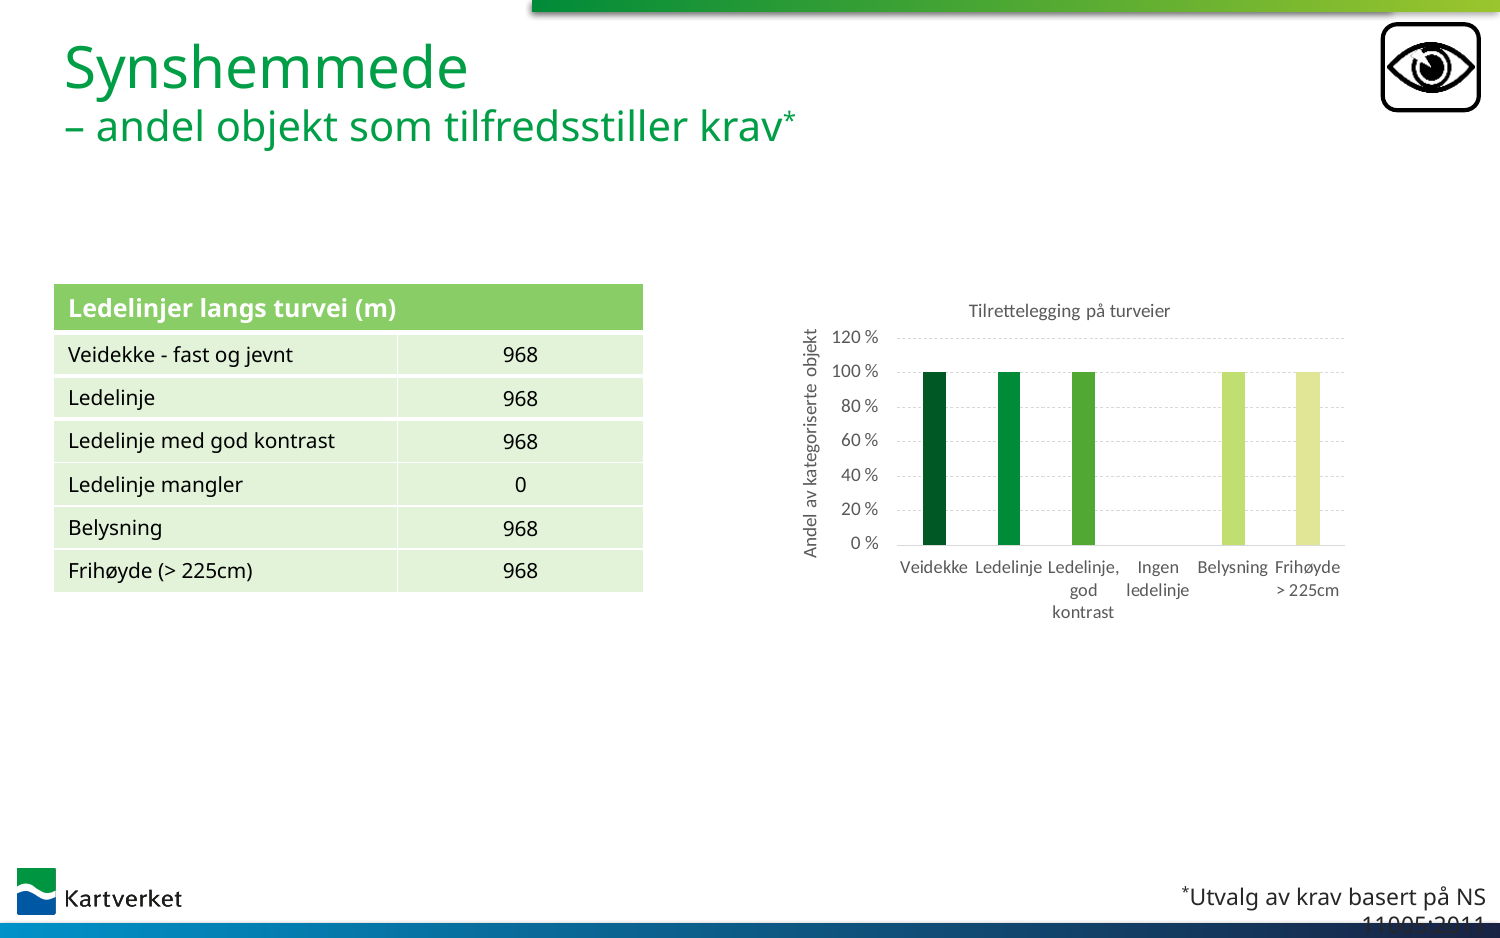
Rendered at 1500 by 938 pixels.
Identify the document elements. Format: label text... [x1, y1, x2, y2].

table_cell 968 [398, 335, 643, 374]
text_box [1382, 24, 1480, 111]
text_box *Utvalg av krav basert på NS 11005:2011 [1068, 873, 1500, 938]
table_header Ledelinjer langs turvei (m) [54, 284, 643, 330]
table_cell Belysning [54, 507, 397, 548]
table_cell Ledelinje mangler [54, 463, 397, 505]
table_cell 968 [398, 507, 643, 548]
picture [791, 291, 1348, 630]
table_cell Frihøyde (> 225cm) [54, 550, 397, 592]
table_cell 0 [398, 463, 643, 505]
table_cell 968 [398, 378, 643, 417]
table_cell Ledelinje med god kontrast [54, 421, 397, 462]
table_cell Veidekke - fast og jevnt [54, 335, 397, 374]
table_cell Ledelinje [54, 378, 397, 417]
text_box Synshemmede – andel objekt som tilfredsstiller krav* [49, 24, 1431, 158]
table_cell 968 [398, 550, 643, 592]
table_cell 968 [398, 421, 643, 462]
